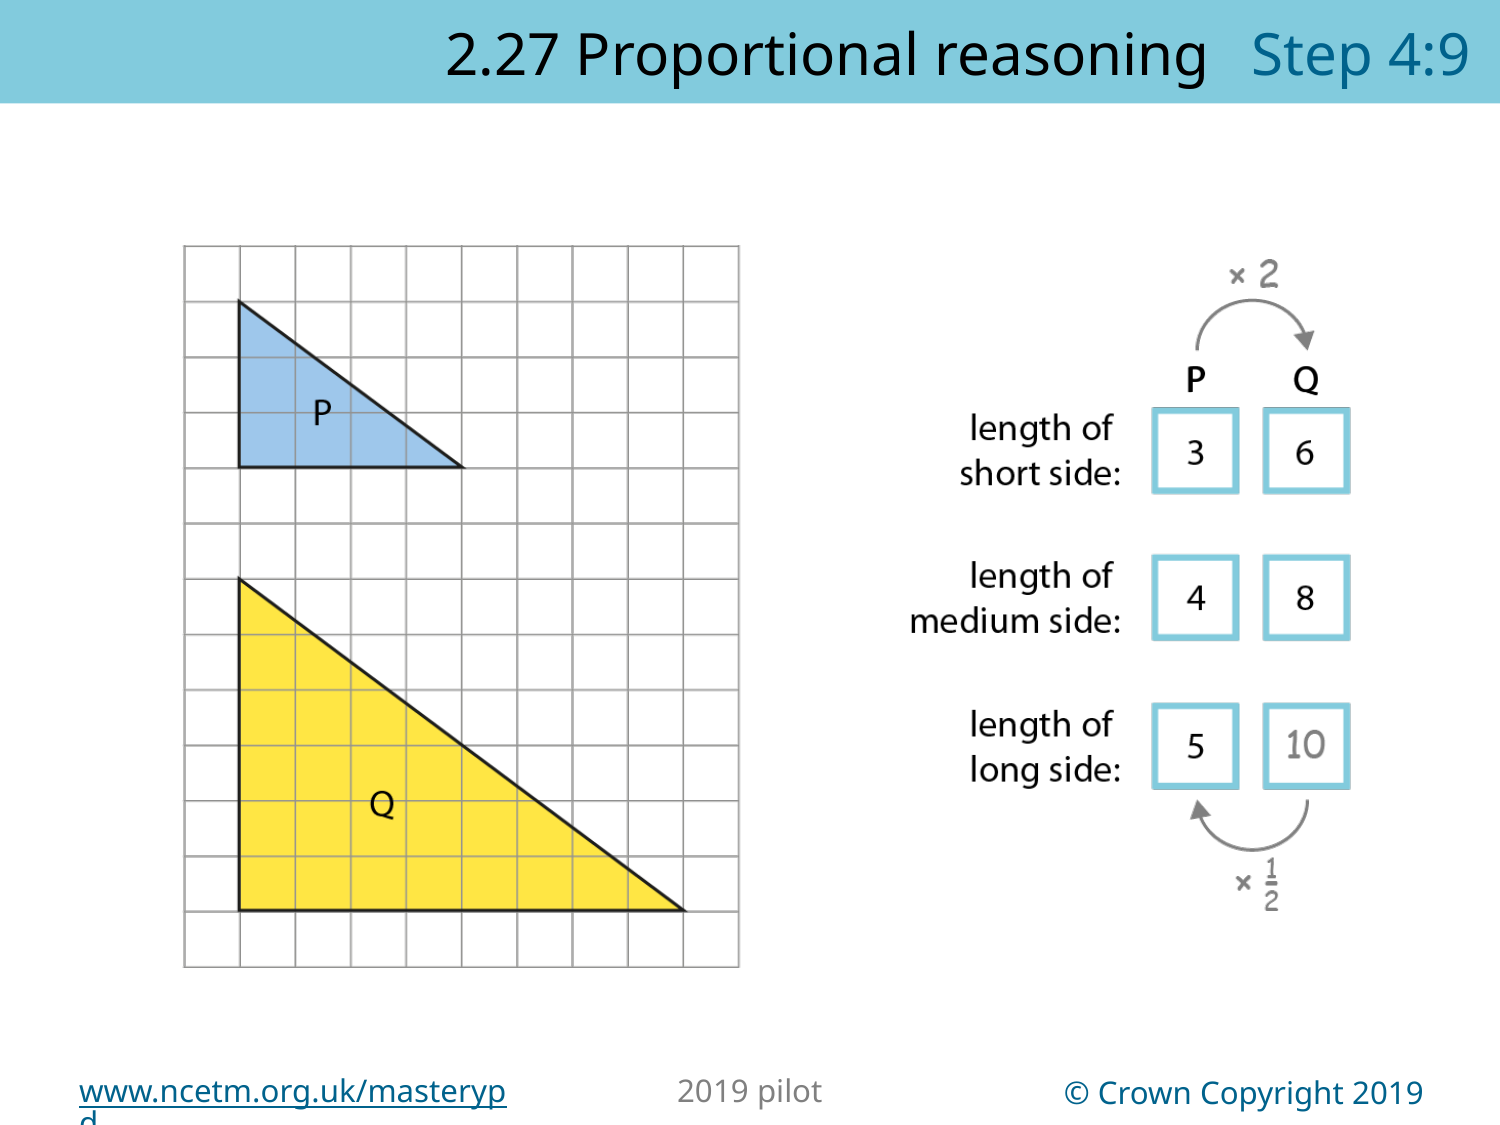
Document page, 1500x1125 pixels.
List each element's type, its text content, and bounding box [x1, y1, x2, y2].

picture [159, 244, 769, 968]
list 2.27 Proportional reasoning Step 4:9 [0, 0, 1500, 104]
picture [829, 209, 1451, 1004]
